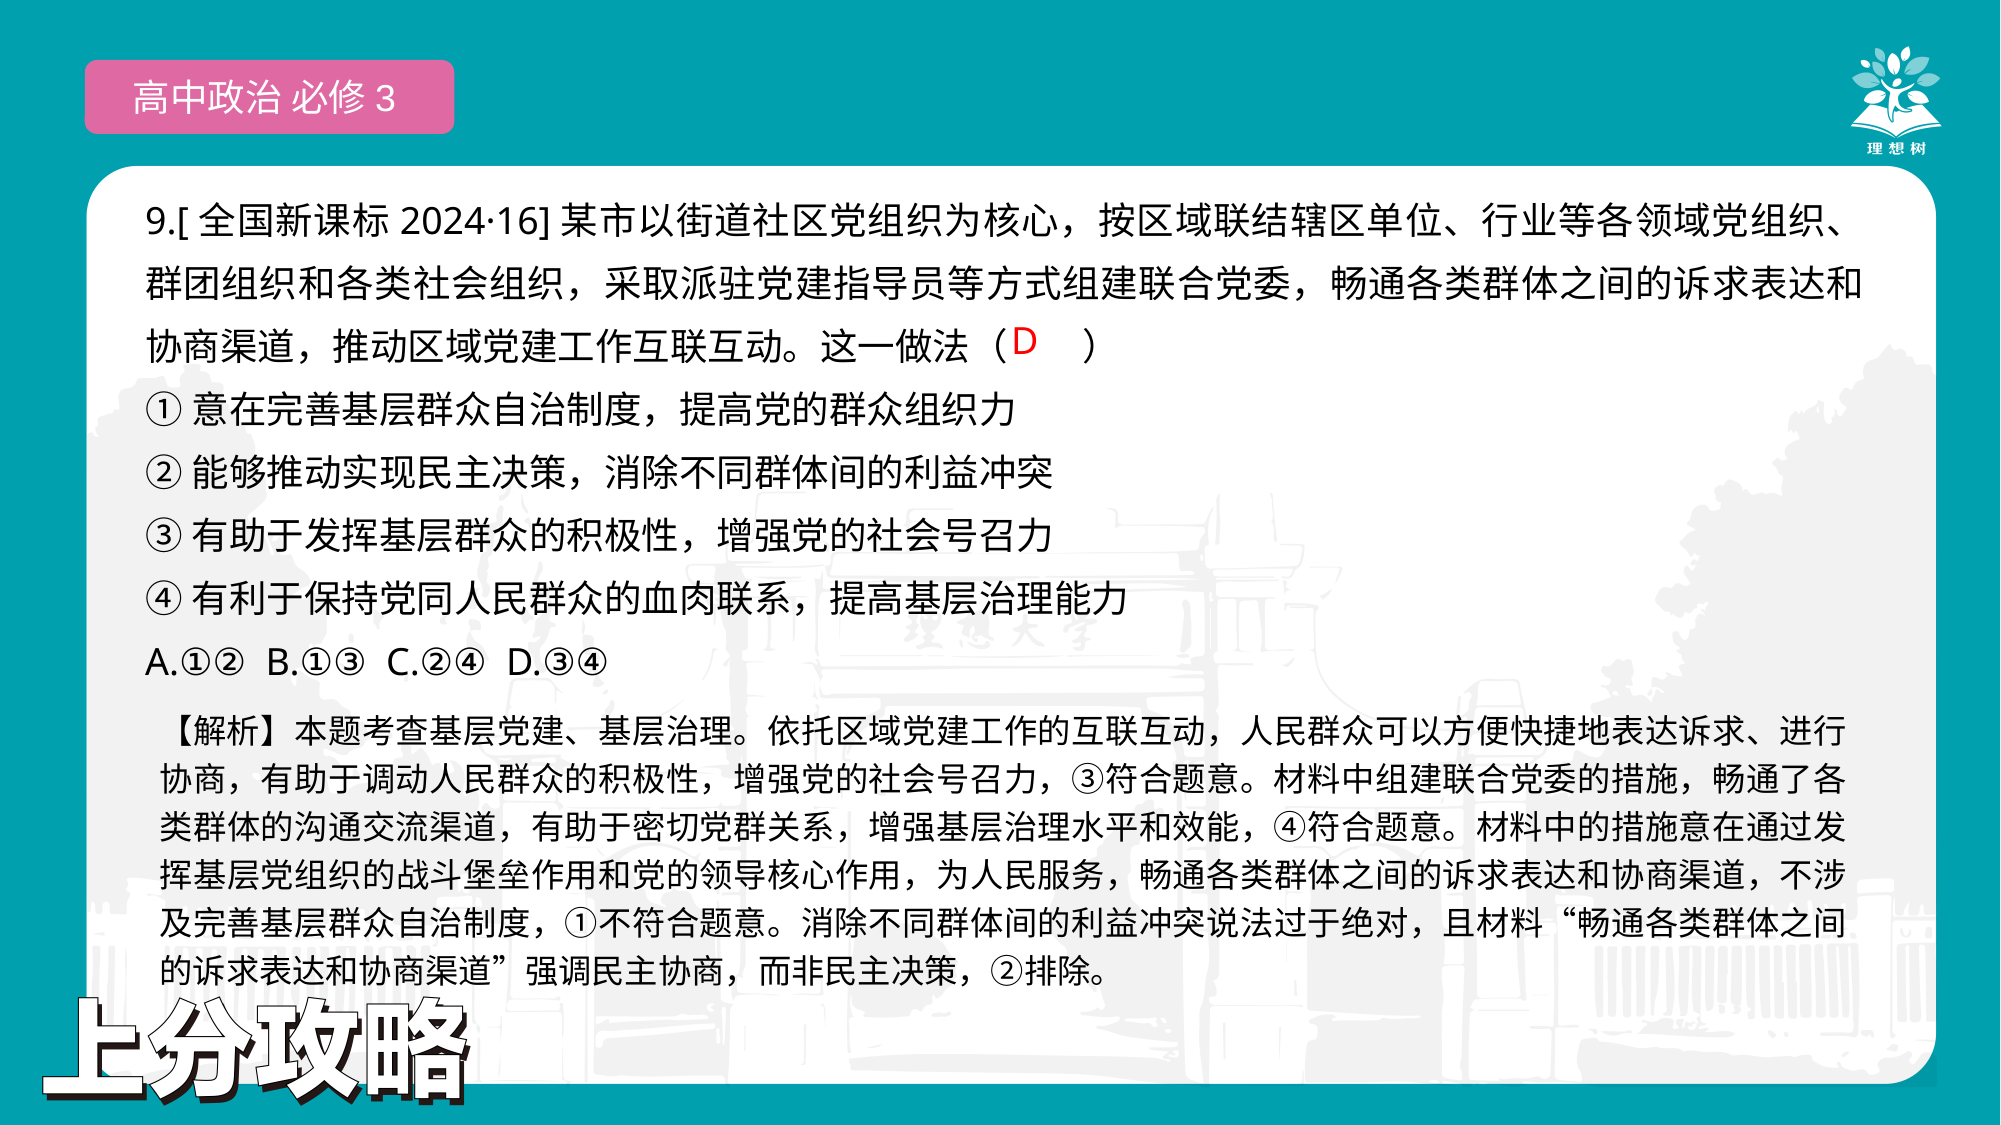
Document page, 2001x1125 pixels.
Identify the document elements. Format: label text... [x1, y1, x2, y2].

text_box D [986, 287, 1104, 370]
text_box 【解析】本题考查基层党建、基层治理。依托区域党建工作的互联互动，人民群众可以方便快捷地表达诉求、进行协商，有助于调动人民群众的积极性，增强党的社会号召力，③符合题意。材料中组建联合党委的措施，畅通了各类群体的沟通交流渠道，有助于密切党群关系，增强基层治理水平和效能，④符合题意。材料中的措施意在通过发挥基层党组织的战斗堡垒作用和党的领导核心作用，为人民服务，畅通各类群体之间的诉求表达和协商渠道，不涉及完善基层群众自治制度，①不符合题意。消除不同群体间的利益冲突说法过于绝对，且材料“畅通各类群体之间的诉求表达和协商渠道”强调民主协商，而非民主决策，②排除。 [144, 695, 1862, 998]
text_box 9.[全国新课标2024·16]某市以街道社区党组织为核心，按区域联结辖区单位、行业等各领域党组织、群团组织和各类社会组织，采取派驻党建指导员等方式组建联合党委，畅通各类群体之间的诉求表达和协商渠道，推动区域党建工作互联互动。这一做法（ ） ①意在完善基层群众自治制度，提高党的群众组织力 ②能够推动实现民主决策，消除不同群体间的利益冲突 ③有助于发挥基层群众的积极性，增强党的社会号召力 ④有利于保持党同人民群众的血肉联系，提高基层治理能力 A.①② B.①③ C.②④ D.③④ [130, 172, 1880, 691]
text_box 高中政治 必修3 [83, 58, 456, 135]
picture [0, 0, 2001, 1125]
